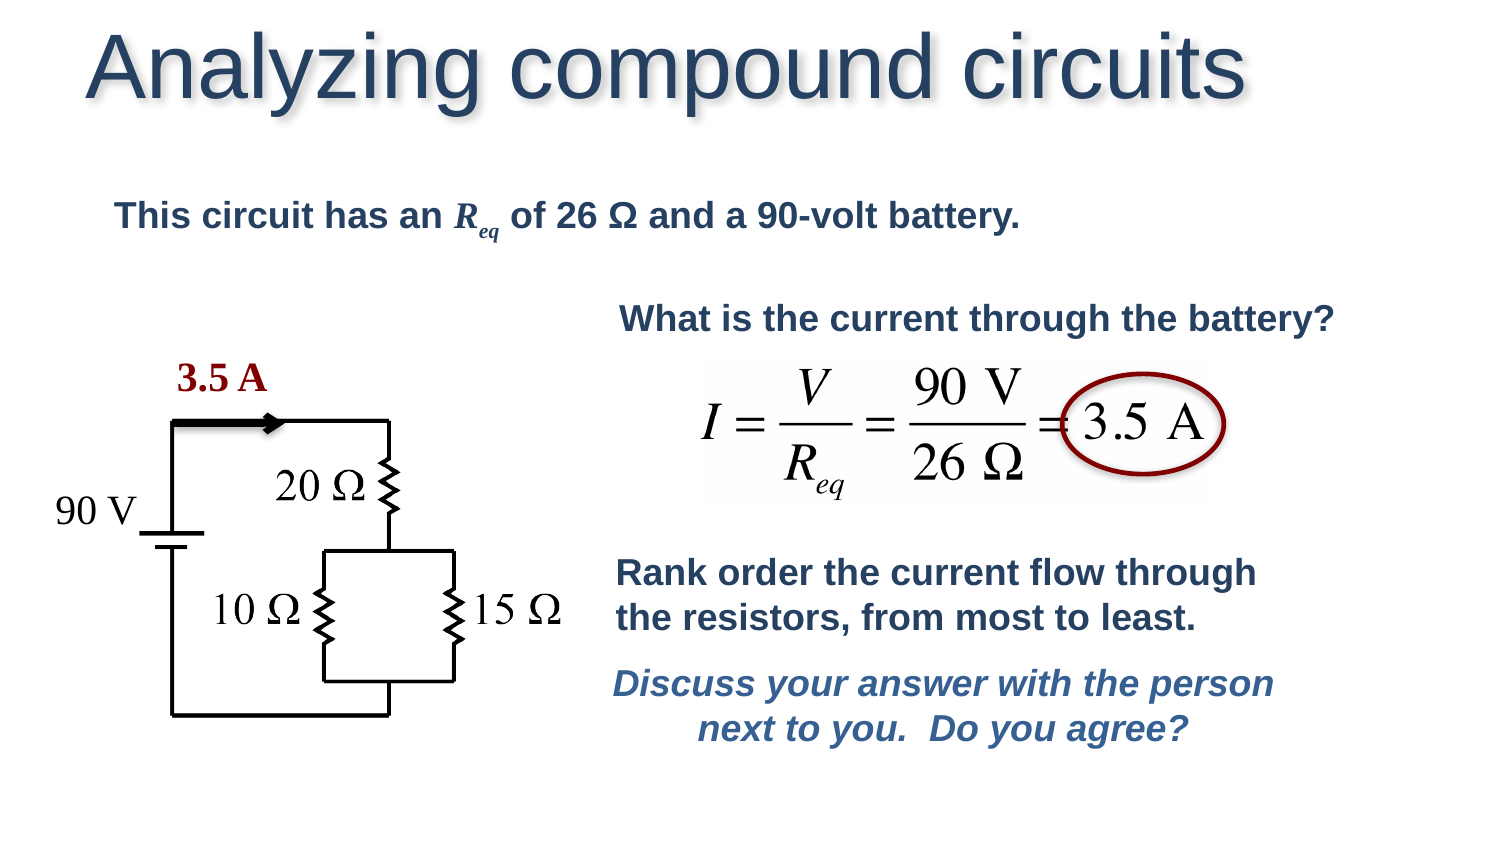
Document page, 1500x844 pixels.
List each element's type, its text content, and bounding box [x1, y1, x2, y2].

text_box Analyzing compound circuits [70, 0, 1465, 206]
text_box 90 V [40, 475, 97, 541]
picture [699, 360, 1208, 503]
text_box Discuss your answer with the person next to you. Do you agree? [594, 651, 1293, 756]
text_box Rank order the current flow through the resistors, from most to least. [600, 540, 1293, 646]
text_box This circuit has an Req of 26 Ω and a 90-volt battery. [99, 183, 1500, 295]
text_box 3.5 A [162, 342, 303, 407]
text_box [1212, 396, 1225, 452]
picture [102, 410, 575, 726]
text_box What is the current through the battery? [604, 286, 1416, 572]
